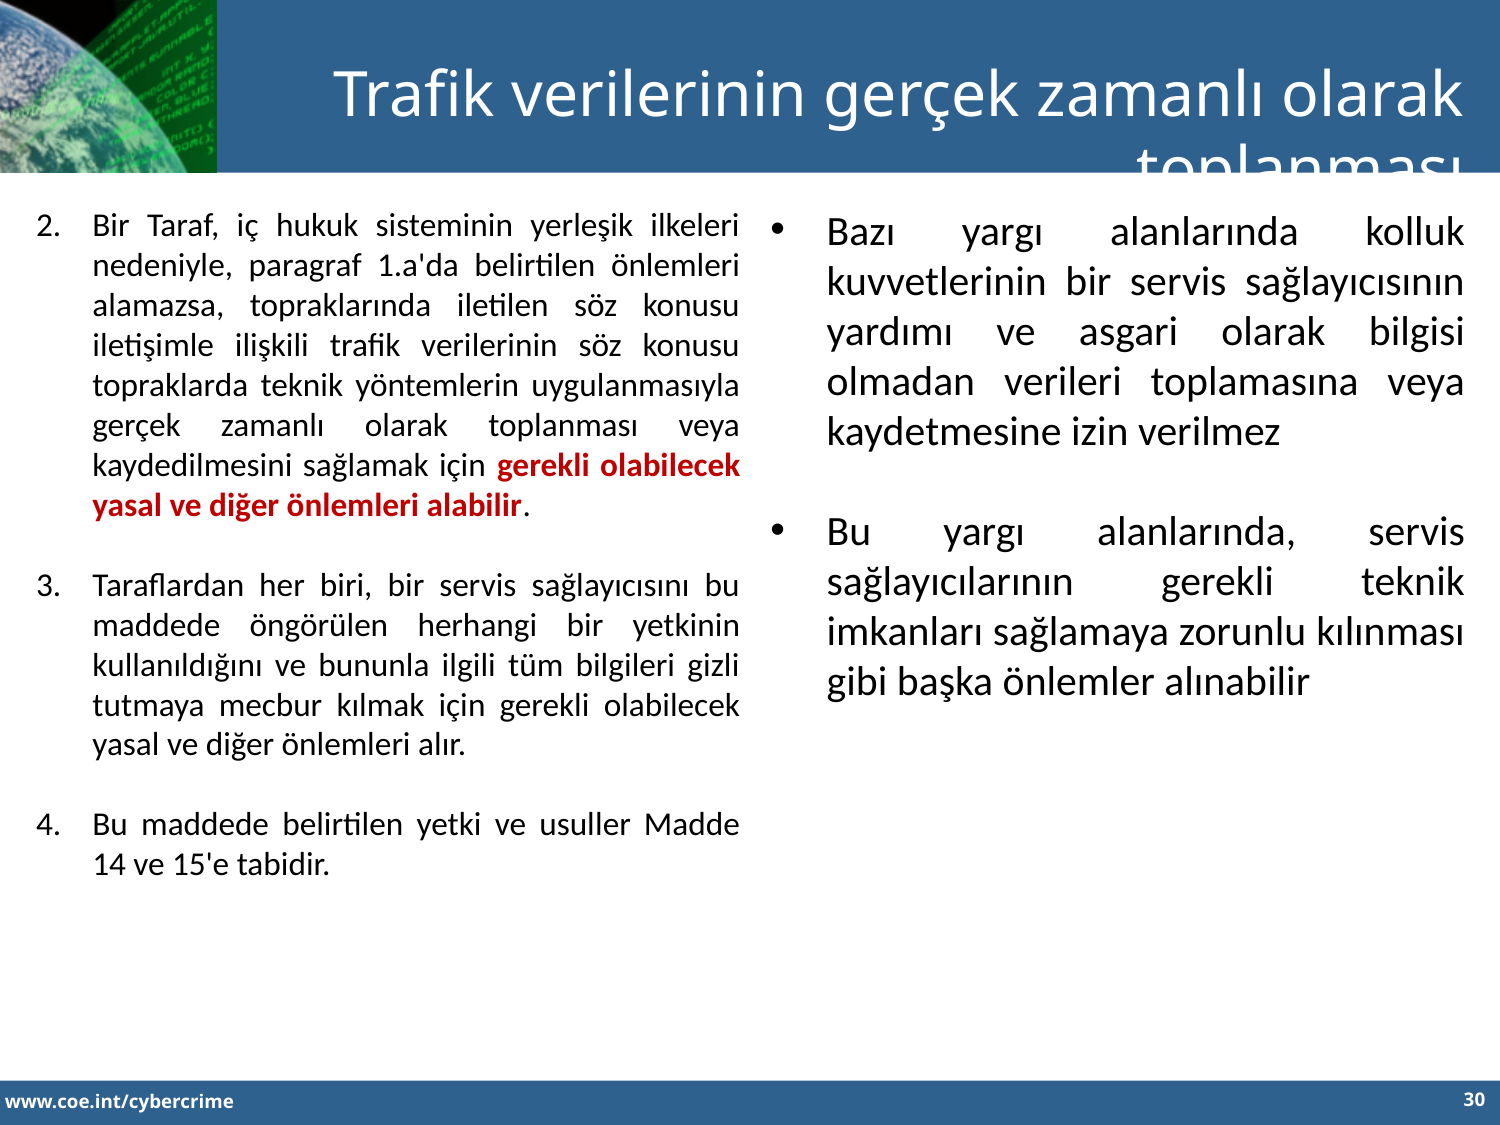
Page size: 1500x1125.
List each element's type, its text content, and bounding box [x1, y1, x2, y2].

picture [0, 0, 217, 173]
text_box Bazı yargı alanlarında kolluk kuvvetlerinin bir servis sağlayıcısının yardımı ve asgari olarak bilgisi olmadan verileri toplamasına veya kaydetmesine izin verilmez Bu yargı alanlarında, servis sağlayıcılarının gerekli teknik imkanları sağlamaya zorunlu kılınması gibi başka önlemler alınabilir [755, 196, 1480, 712]
text_box Bir Taraf, iç hukuk sisteminin yerleşik ilkeleri nedeniyle, paragraf 1.a'da belirtilen önlemleri alamazsa, topraklarında iletilen söz konusu iletişimle ilişkili trafik verilerinin söz konusu topraklarda teknik yöntemlerin uygulanmasıyla gerçek zamanlı olarak toplanması veya kaydedilmesini sağlamak için gerekli olabilecek yasal ve diğer önlemleri alabilir. Taraflardan her biri, bir servis sağlayıcısını bu maddede öngörülen herhangi bir yetkinin kullanıldığını ve bununla ilgili tüm bilgileri gizli tutmaya mecbur kılmak için gerekli olabilecek yasal ve diğer önlemleri alır. Bu maddede belirtilen yetki ve usuller Madde 14 ve 15'e tabidir. [21, 196, 756, 890]
text_box Trafik verilerinin gerçek zamanlı olarak toplanması [227, 46, 1480, 196]
